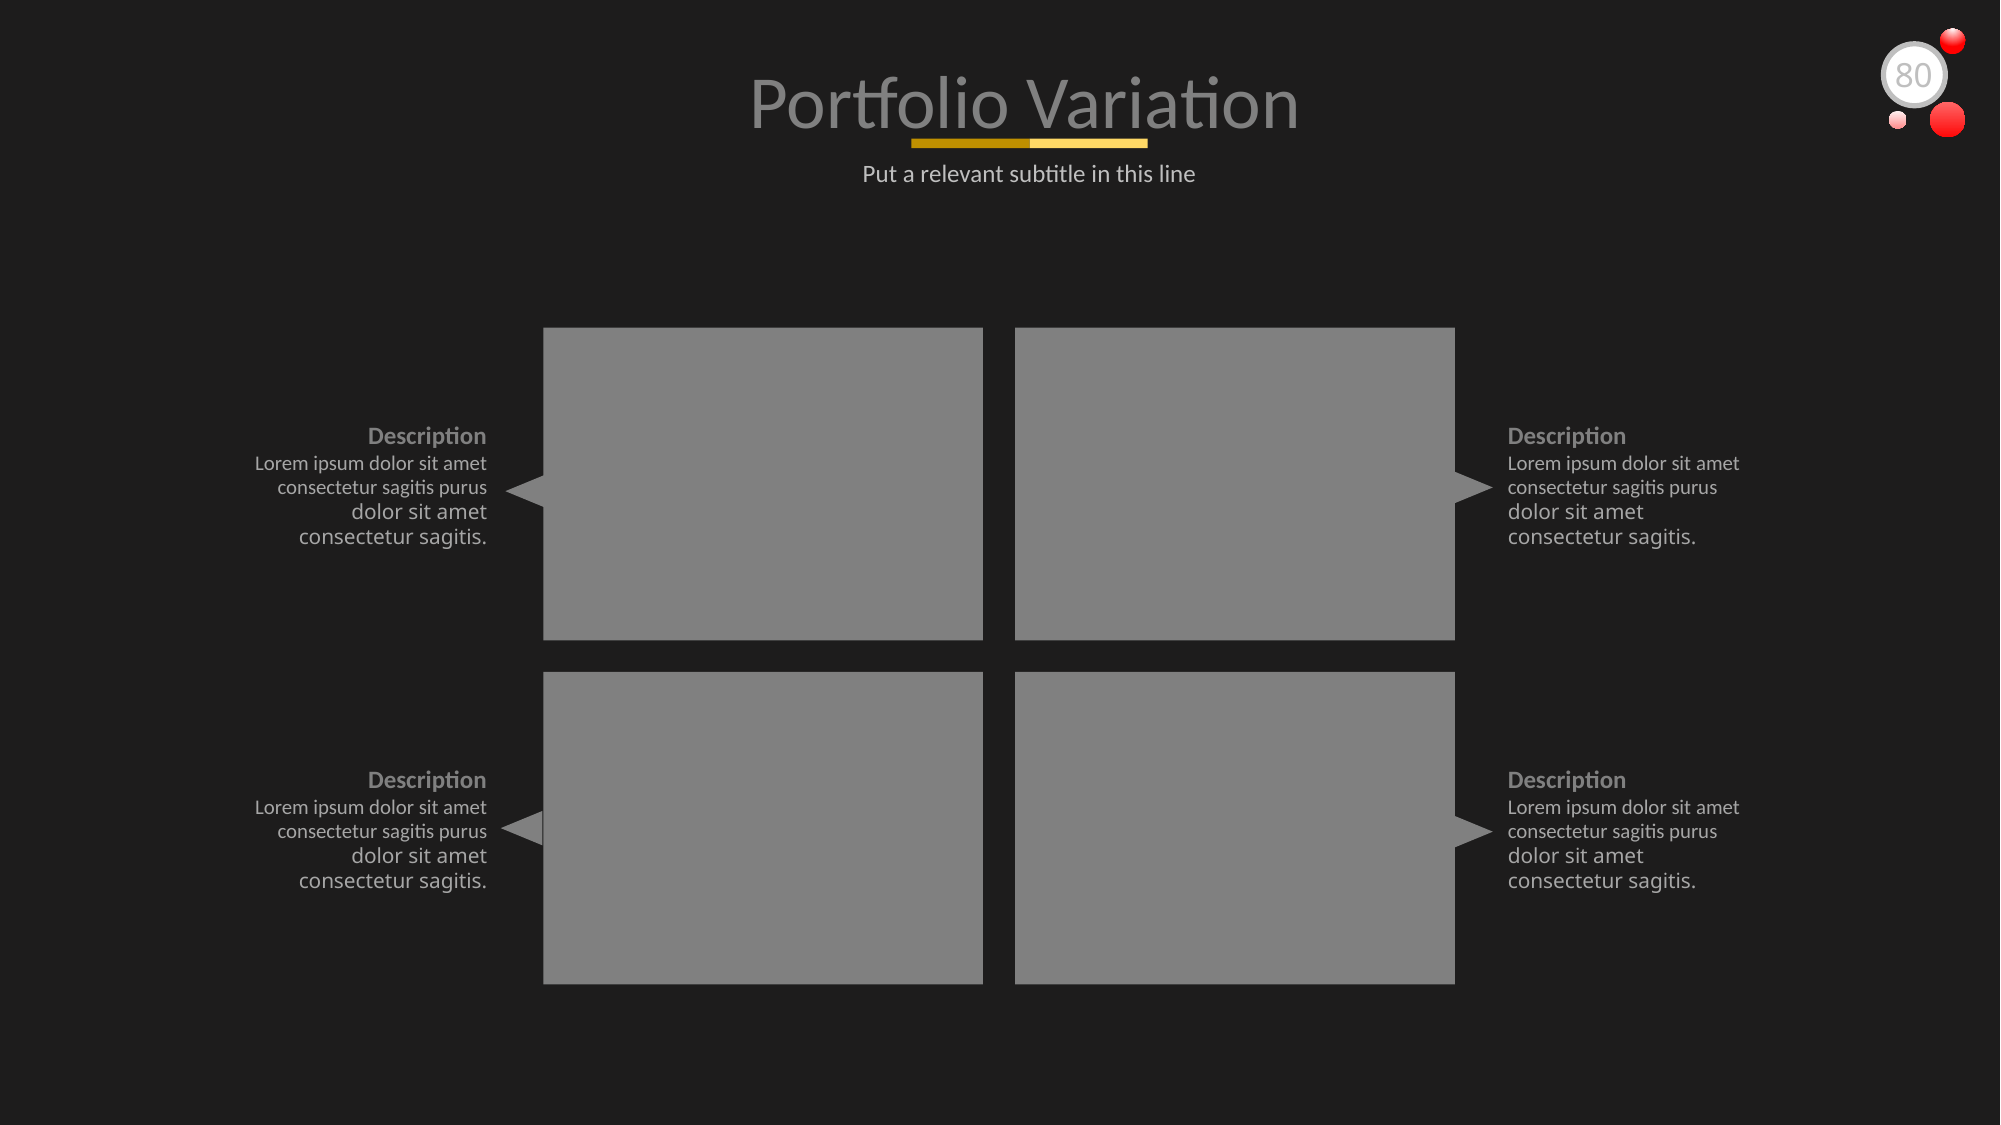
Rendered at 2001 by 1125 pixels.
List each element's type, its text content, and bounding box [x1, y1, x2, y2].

text_box Description Lorem ipsum dolor sit amet consectetur sagitis purus dolor sit amet consectetur sagitis. [1493, 742, 1773, 914]
text_box Description Lorem ipsum dolor sit amet consectetur sagitis purus dolor sit amet consectetur sagitis. [222, 398, 503, 570]
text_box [505, 327, 984, 641]
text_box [500, 671, 984, 985]
text_box Put a relevant subtitle in this line [792, 142, 1267, 202]
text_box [1015, 327, 1493, 641]
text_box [1876, 28, 1966, 138]
text_box Portfolio Variation [597, 1, 1454, 152]
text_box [1015, 671, 1493, 985]
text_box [911, 138, 1148, 149]
text_box Description Lorem ipsum dolor sit amet consectetur sagitis purus dolor sit amet consectetur sagitis. [222, 742, 500, 914]
text_box Description Lorem ipsum dolor sit amet consectetur sagitis purus dolor sit amet consectetur sagitis. [1493, 398, 1773, 570]
